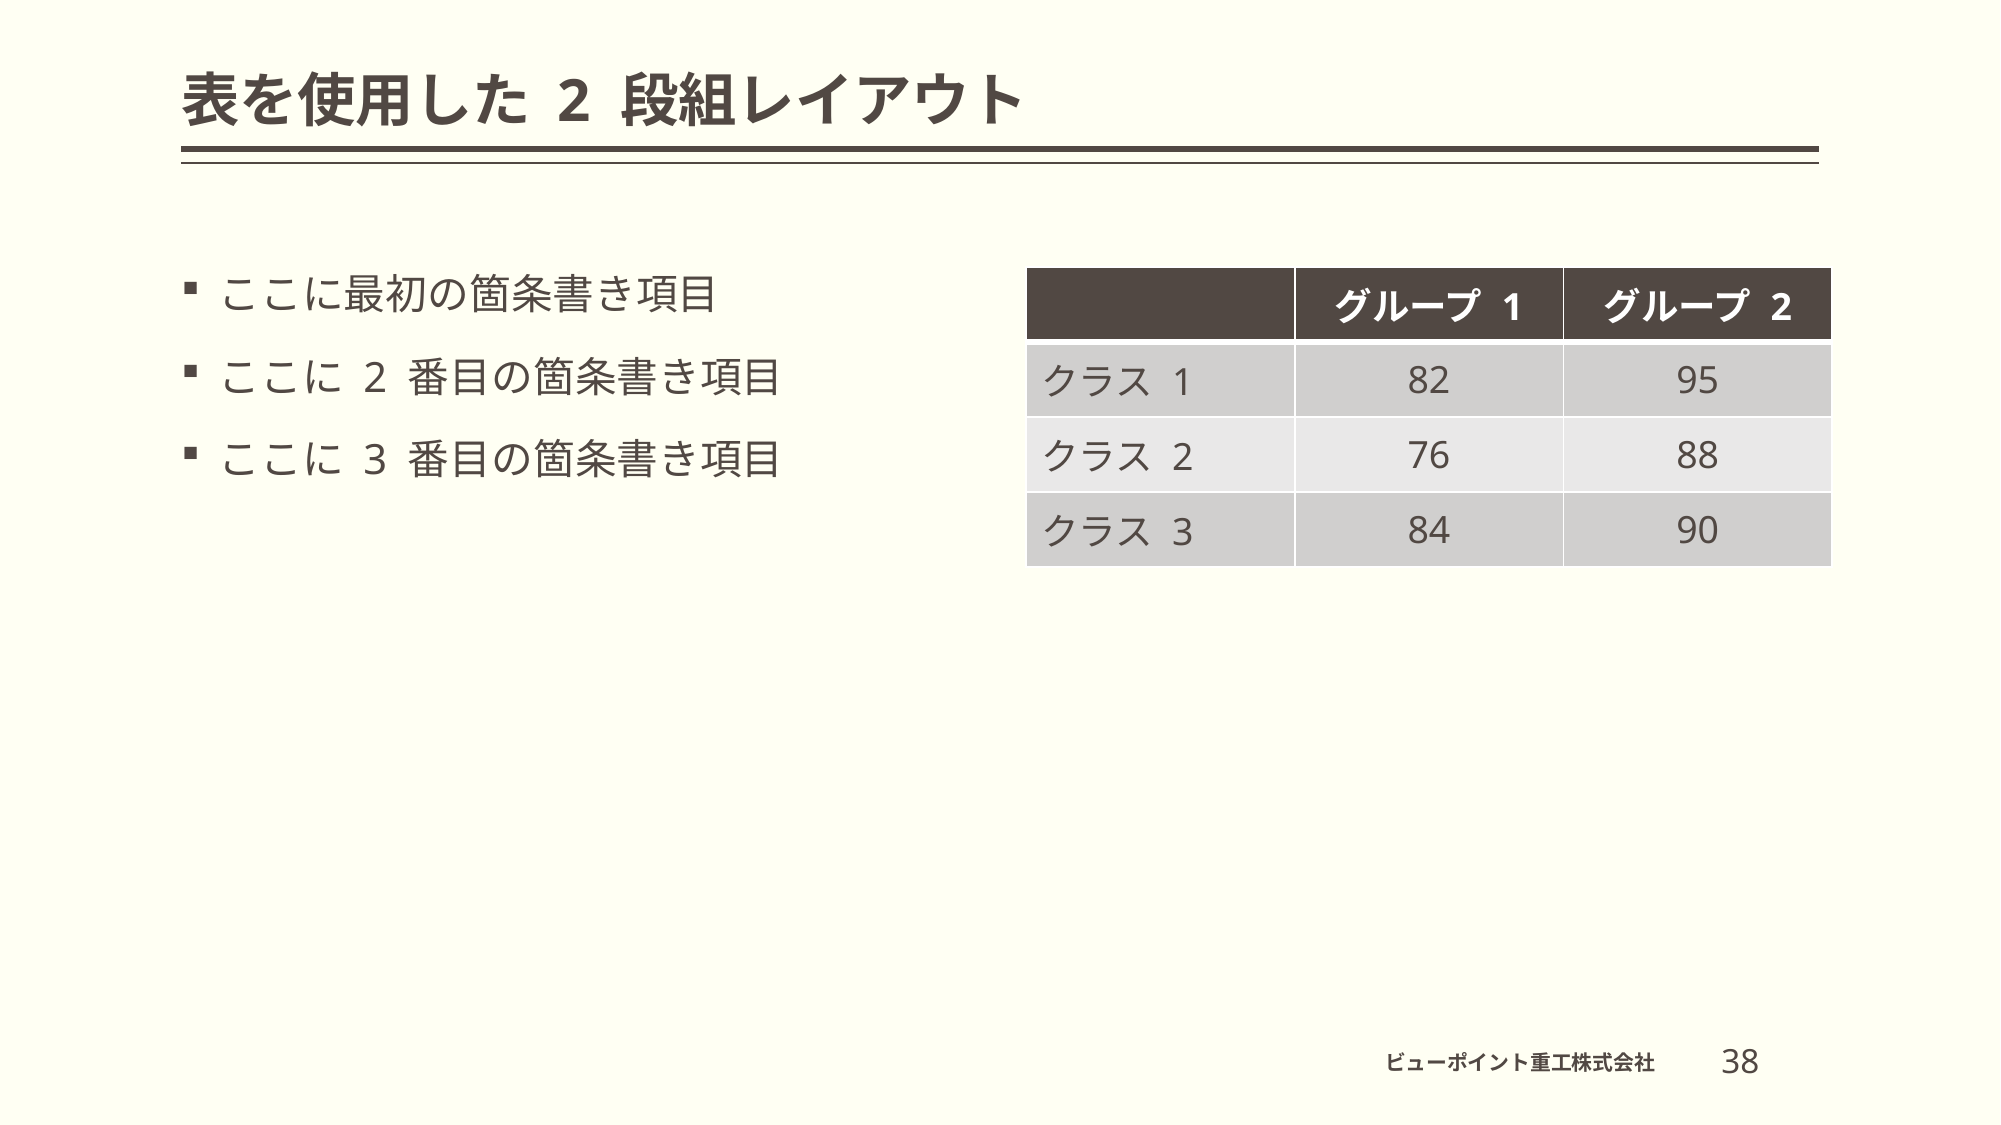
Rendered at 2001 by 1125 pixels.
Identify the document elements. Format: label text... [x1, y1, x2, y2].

table_cell 84 [1296, 493, 1563, 566]
table_cell クラス 2 [1027, 418, 1294, 491]
table_cell クラス 3 [1027, 493, 1294, 566]
table_cell 82 [1296, 345, 1563, 416]
title 表を使用した 2 段組レイアウト [181, 48, 1819, 142]
table_header [1027, 268, 1294, 339]
table_header グループ 2 [1564, 268, 1831, 339]
table_cell 90 [1564, 493, 1831, 566]
table_cell 95 [1564, 345, 1831, 416]
table_cell クラス 1 [1027, 345, 1294, 416]
table_cell 76 [1296, 418, 1563, 491]
table_cell 88 [1564, 418, 1831, 491]
list ここに最初の箇条書き項目 ここに 2 番目の箇条書き項目 ここに 3 番目の箇条書き項目 [181, 266, 988, 1016]
table_header グループ 1 [1296, 268, 1563, 339]
